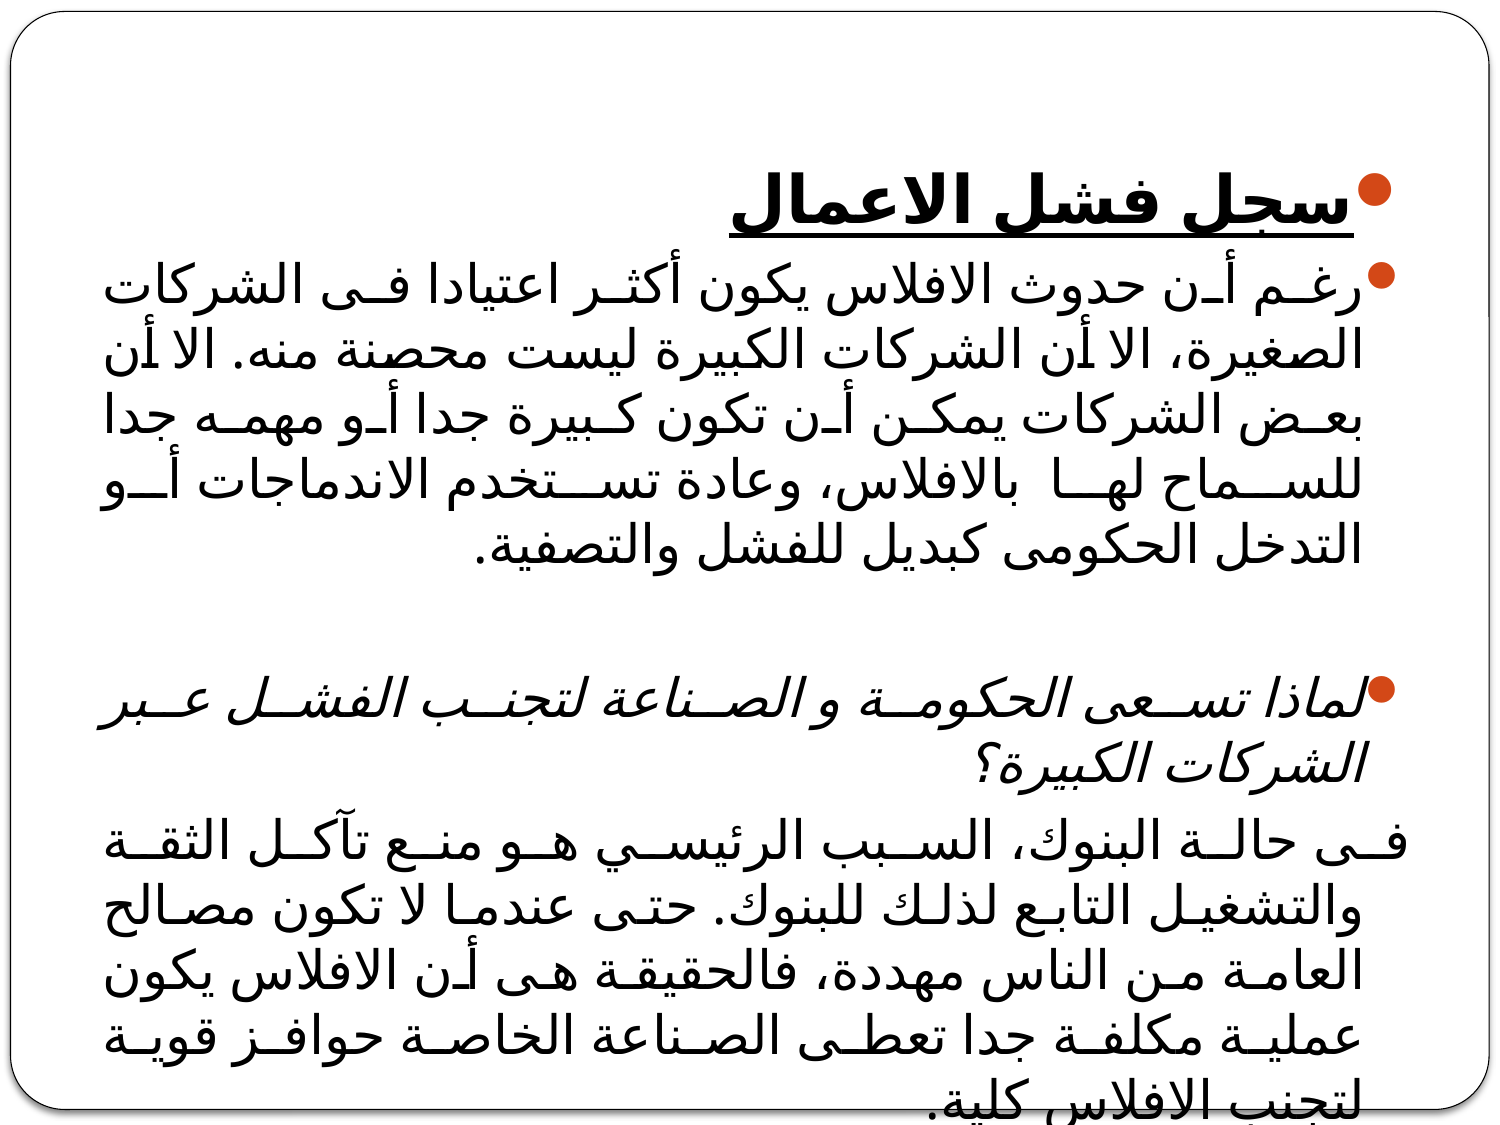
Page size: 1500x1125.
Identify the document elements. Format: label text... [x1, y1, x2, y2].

list سجل فشل الاعمال رغم أن حدوث الافلاس يكون أكثر اعتيادا فى الشركات الصغيرة، الا أن الشركات الكبيرة ليست محصنة منه. الا أن بعض الشركات يمكن أن تكون كبيرة جدا أو مهمه جدا للسماح لها بالافلاس، وعادة تستخدم الاندماجات أو التدخل الحكومى كبديل للفشل والتصفية. لماذا تسعى الحكومة و الصناعة لتجنب الفشل عبر الشركات الكبيرة؟ فى حالة البنوك، السبب الرئيسي هو منع تآكل الثقة والتشغيل التابع لذلك للبنوك. حتى عندما لا تكون مصالح العامة من الناس مهددة، فالحقيقة هى أن الافلاس يكون عملية مكلفة جدا تعطى الصناعة الخاصة حوافز قوية لتجنب الافلاس كلية. [87, 149, 1425, 1050]
